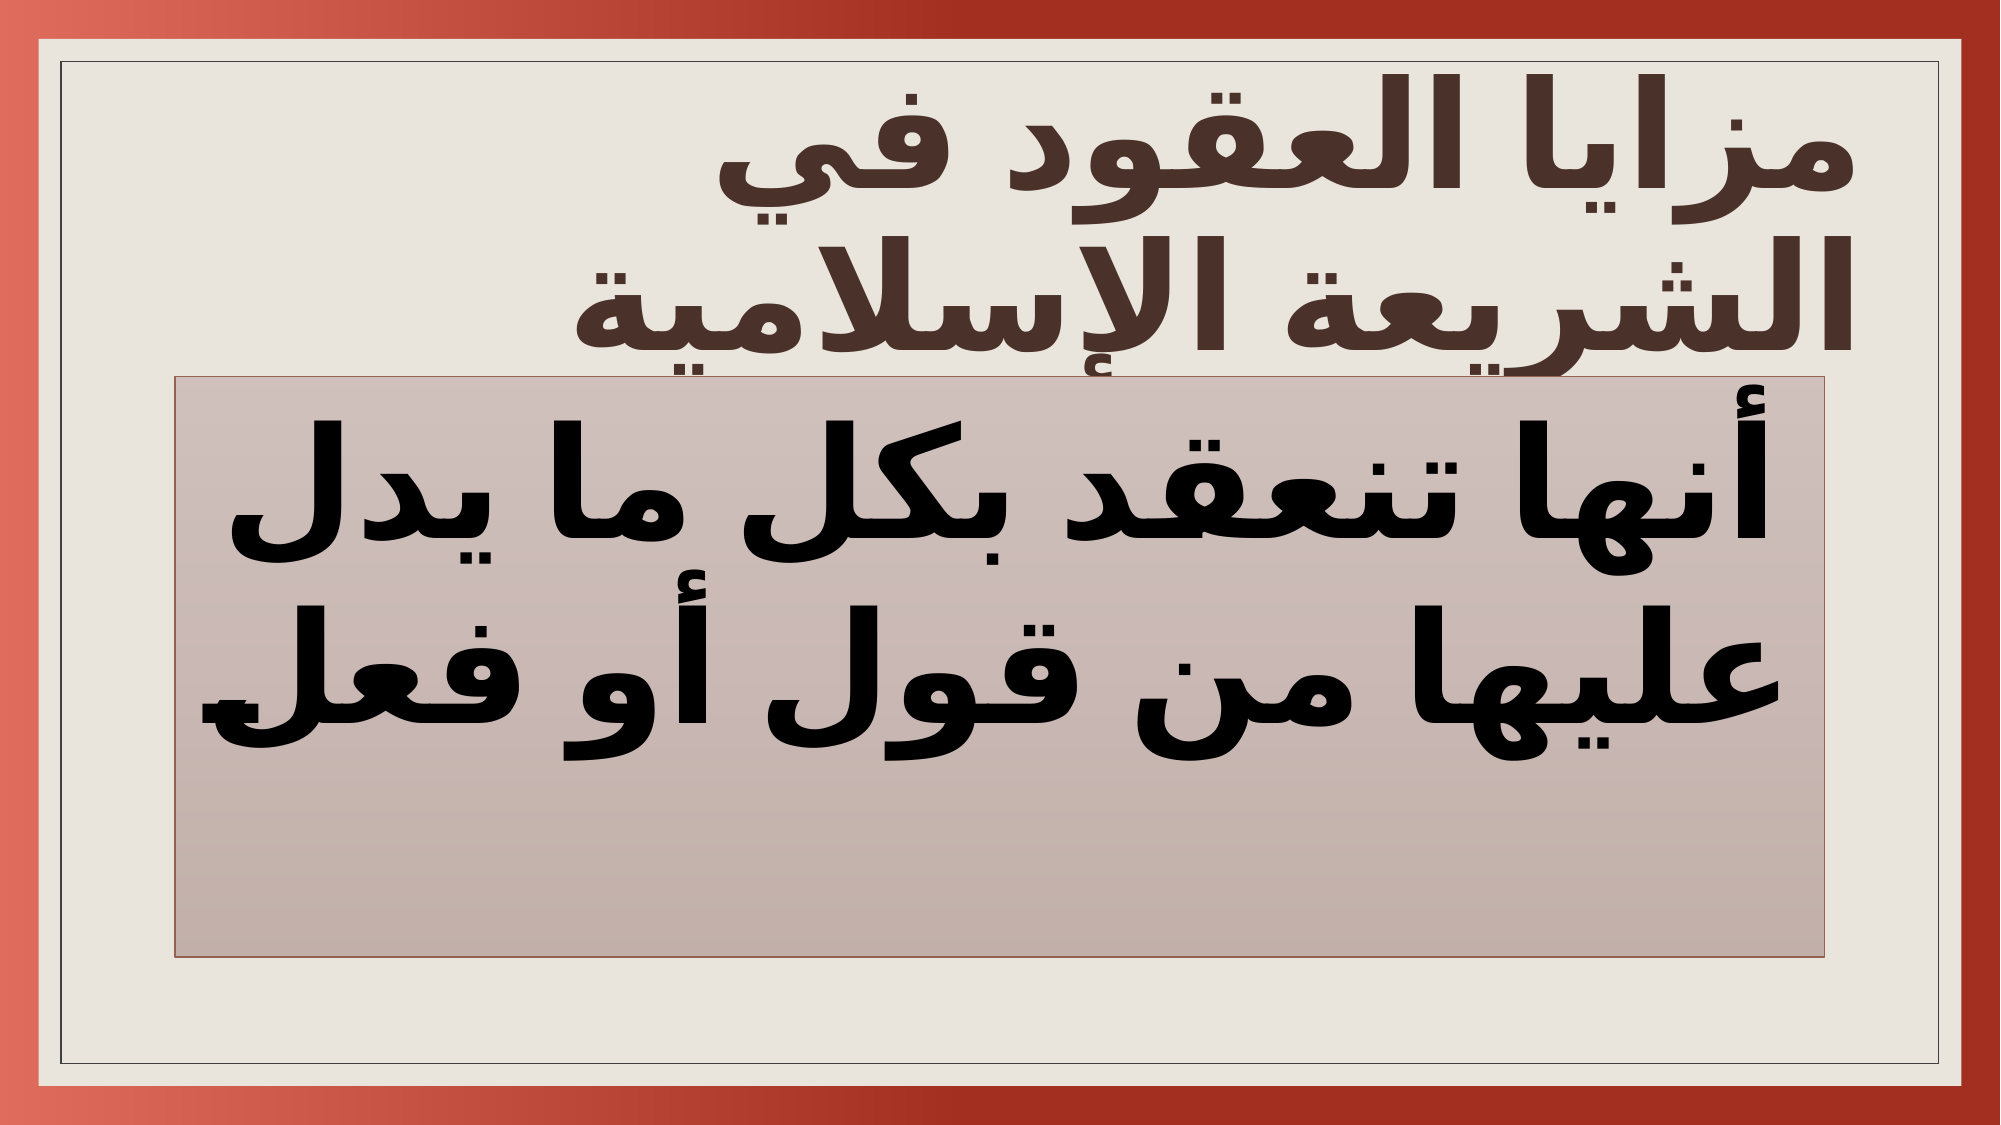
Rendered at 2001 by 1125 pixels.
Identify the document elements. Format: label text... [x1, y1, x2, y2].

title مزايا العقود في الشريعة الإسلامية [99, 92, 1881, 349]
list أنها تنعقد بكل ما يدل عليها من قول أو فعل [174, 376, 1825, 958]
